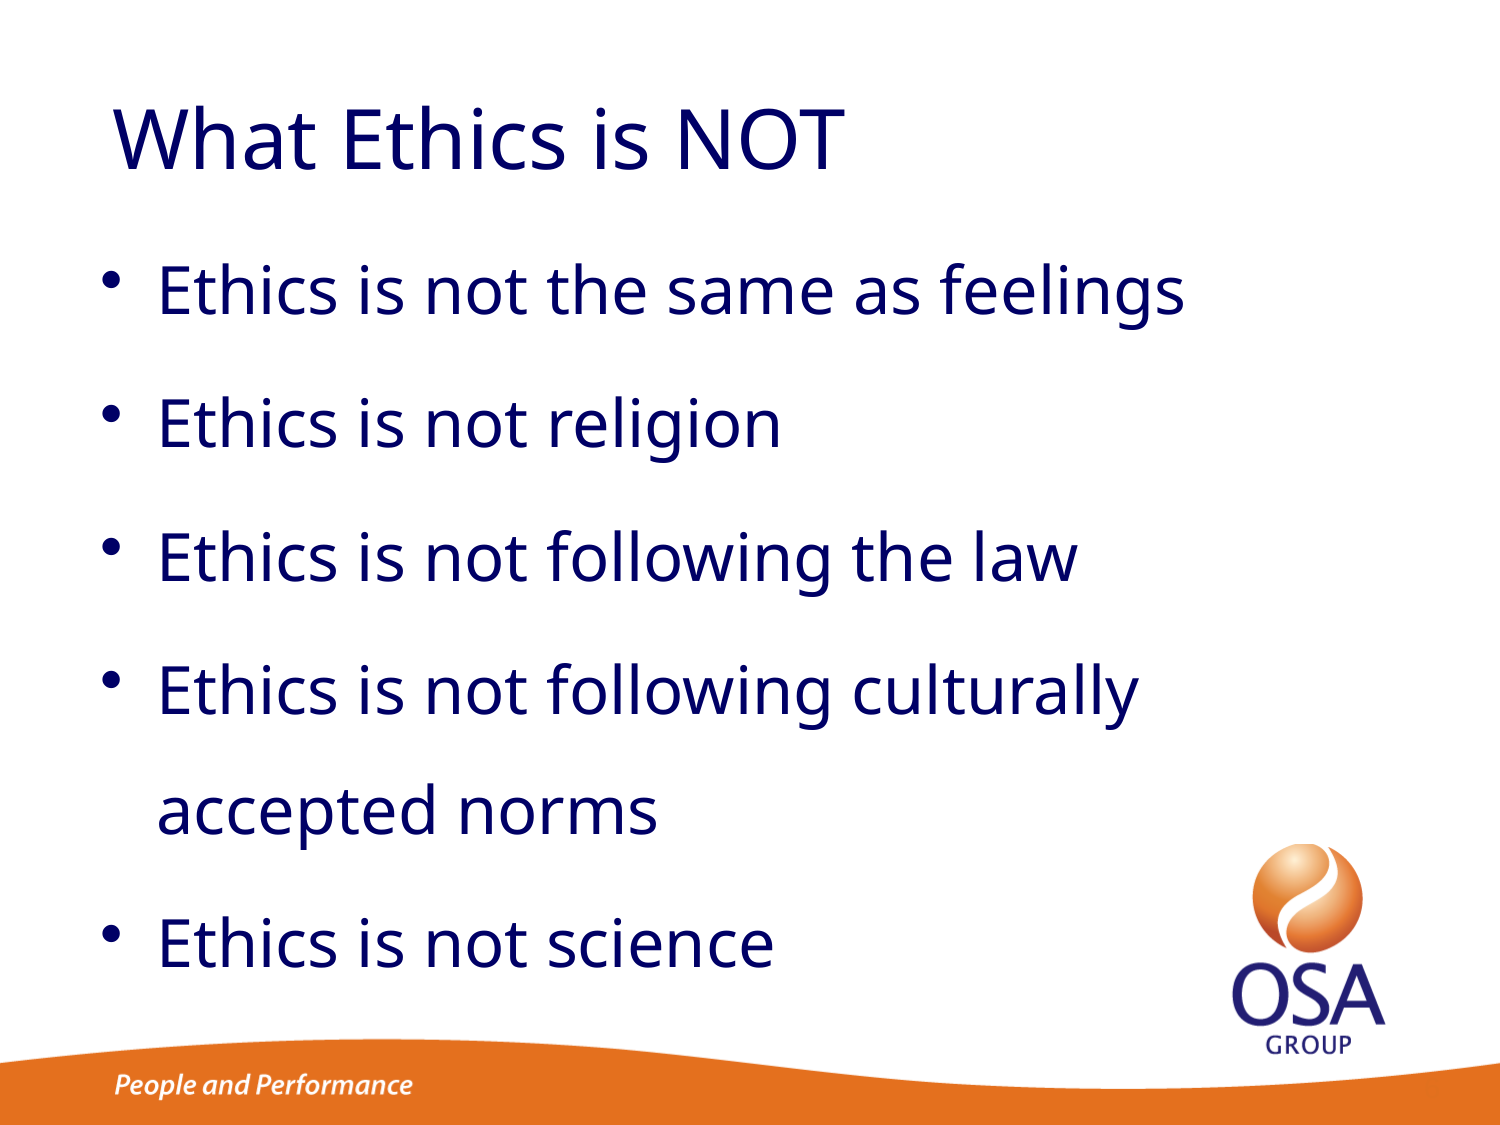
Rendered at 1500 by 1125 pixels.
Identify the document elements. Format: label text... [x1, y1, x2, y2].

title What Ethics is NOT [111, 42, 1388, 231]
list Ethics is not the same as feelings Ethics is not religion Ethics is not following the law Ethics is not following culturally accepted norms Ethics is not science [100, 207, 1376, 884]
text_box 6 [1298, 1050, 1441, 1104]
picture [0, 844, 1500, 1125]
